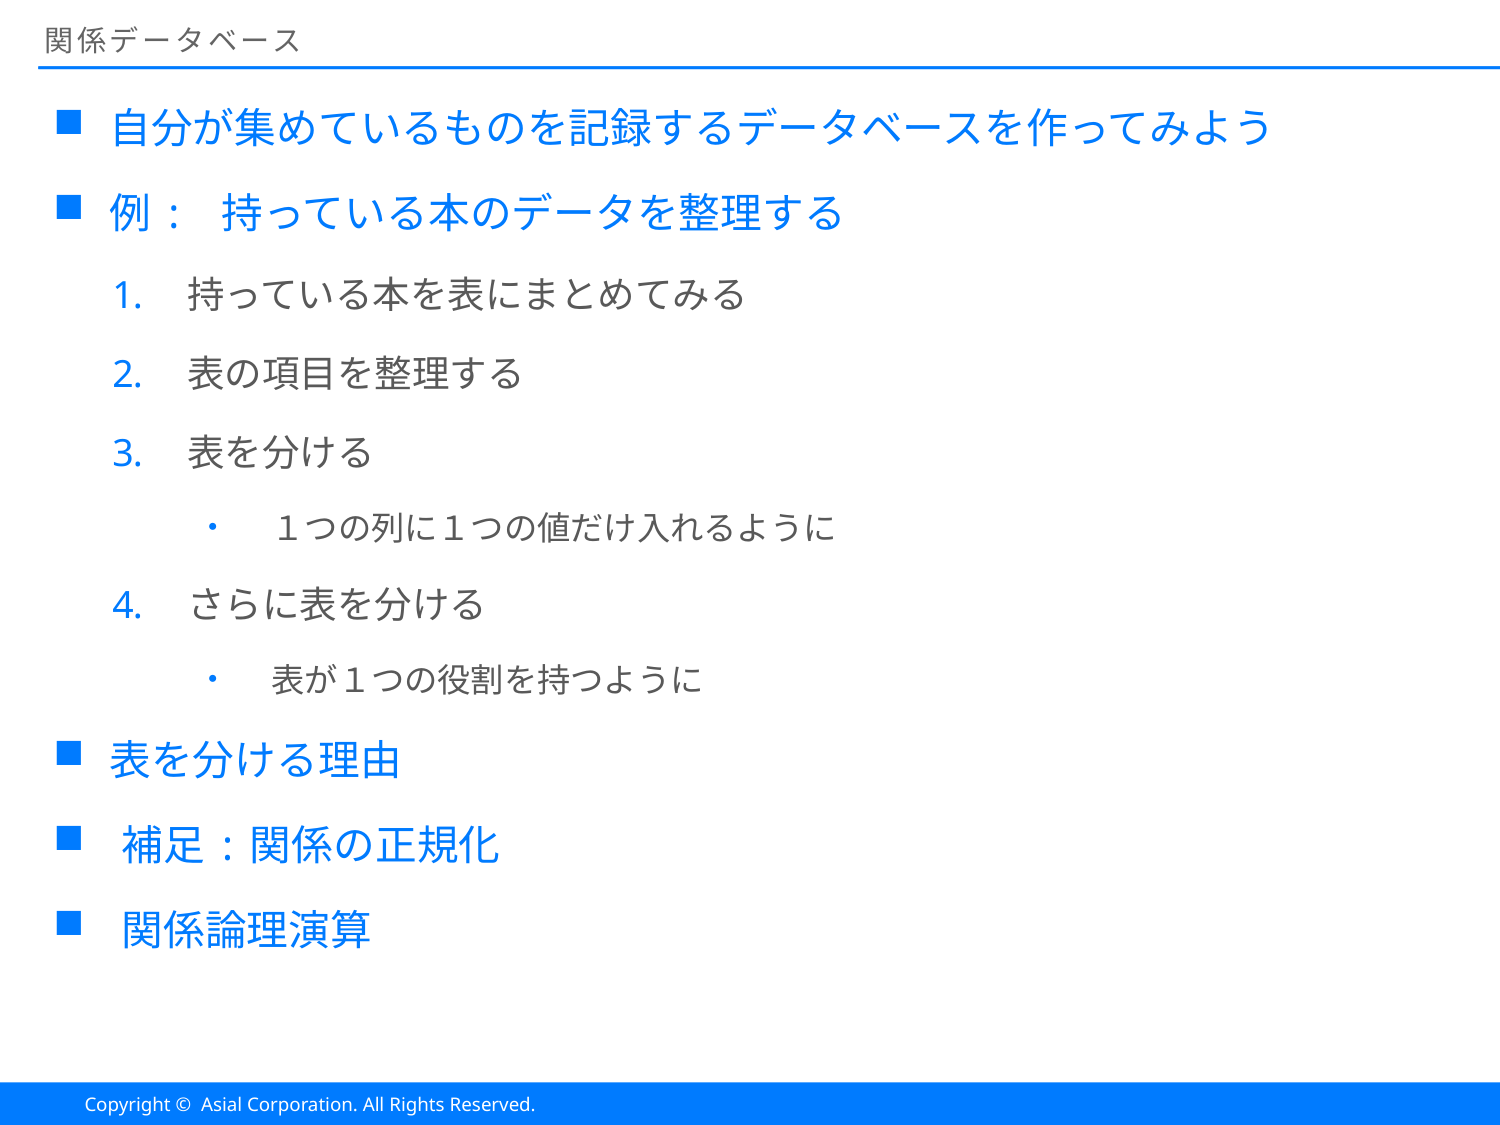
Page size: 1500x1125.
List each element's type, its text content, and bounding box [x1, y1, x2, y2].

list 自分が集めているものを記録するデータベースを作ってみよう 例: 持っている本のデータを整理する 持っている本を表にまとめてみる 表の項目を整理する 表を分ける １つの列に１つの値だけ入れるように さらに表を分ける 表が１つの役割を持つように 表を分ける理由 補足:関係の正規化 関係論理演算 [38, 84, 1459, 988]
title 関係データベース [29, 7, 1223, 72]
